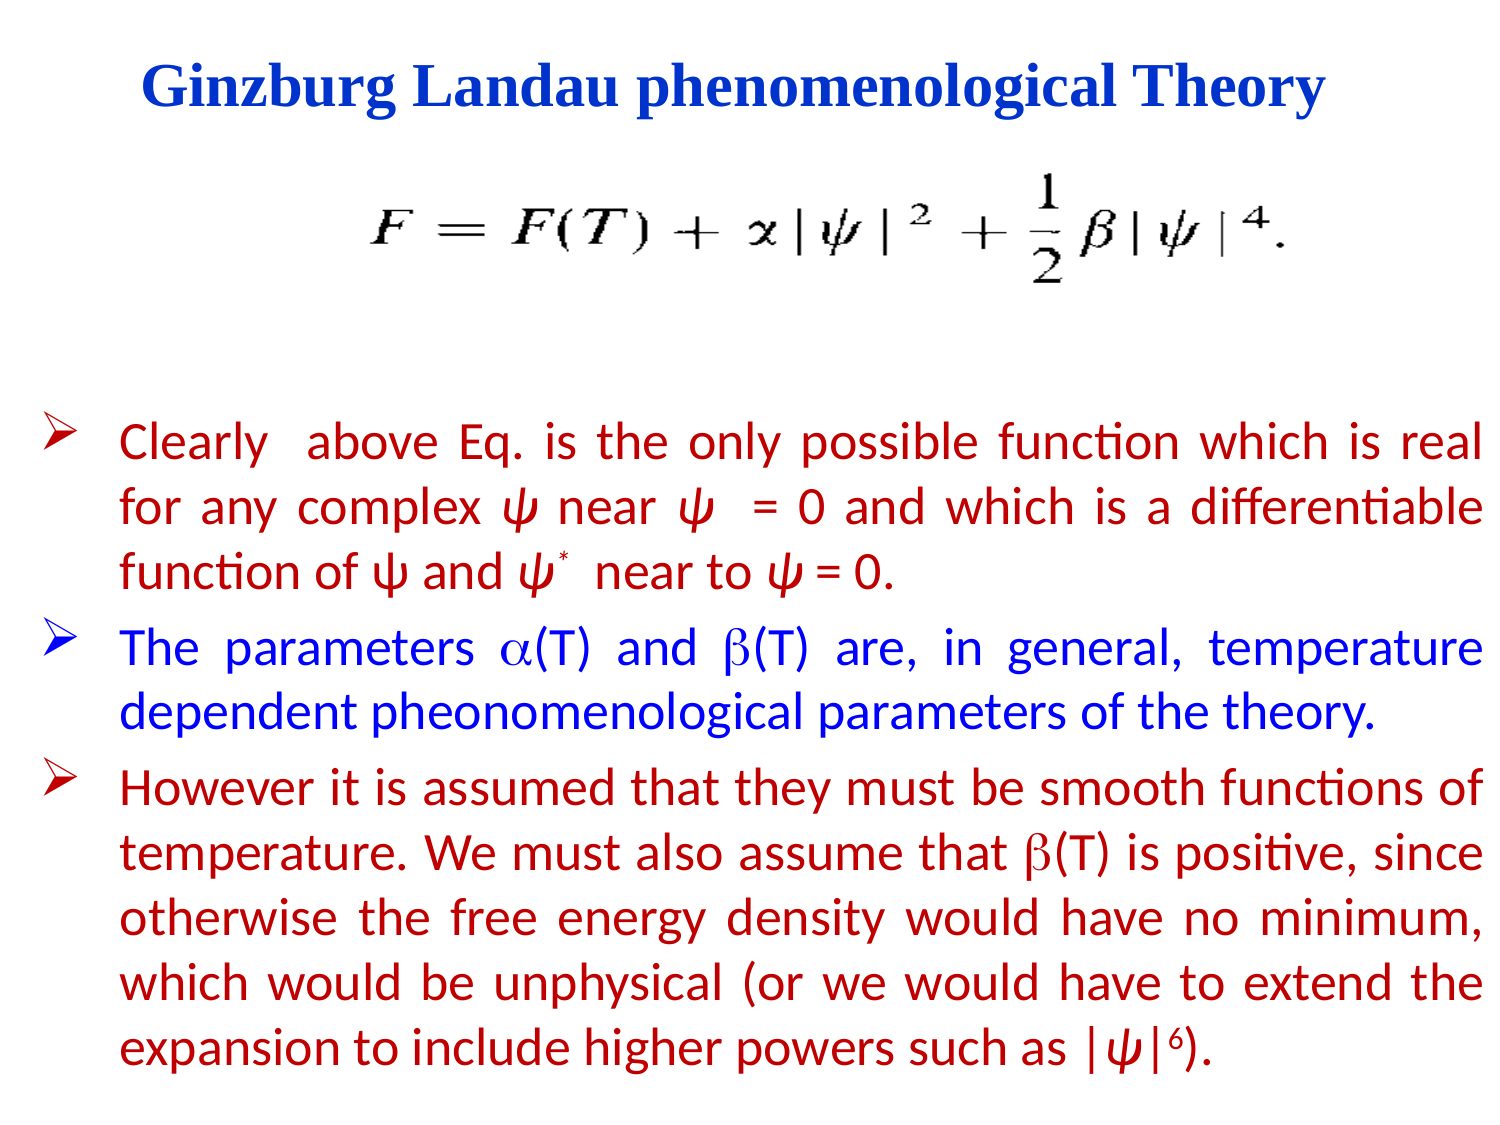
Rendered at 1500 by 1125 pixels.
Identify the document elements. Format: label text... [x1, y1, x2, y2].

picture [324, 137, 1302, 313]
subtitle Here fs(T) and fn(T) are the superconducting state and Clearly above Eq. is the only possible function which is real for any complex ψ near ψ = 0 and which is a differentiable function of ψ and ψ* near to ψ = 0. The parameters a(T) and b(T) are, in general, temperature dependent pheonomenological parameters of the theory. However it is assumed that they must be smooth functions of temperature. We must also assume that b(T) is positive, since otherwise the free energy density would have no minimum, which would be unphysical (or we would have to extend the expansion to include higher powers such as |ψ|6). [24, 174, 1500, 1125]
title Ginzburg Landau phenomenological Theory [125, 0, 1400, 163]
